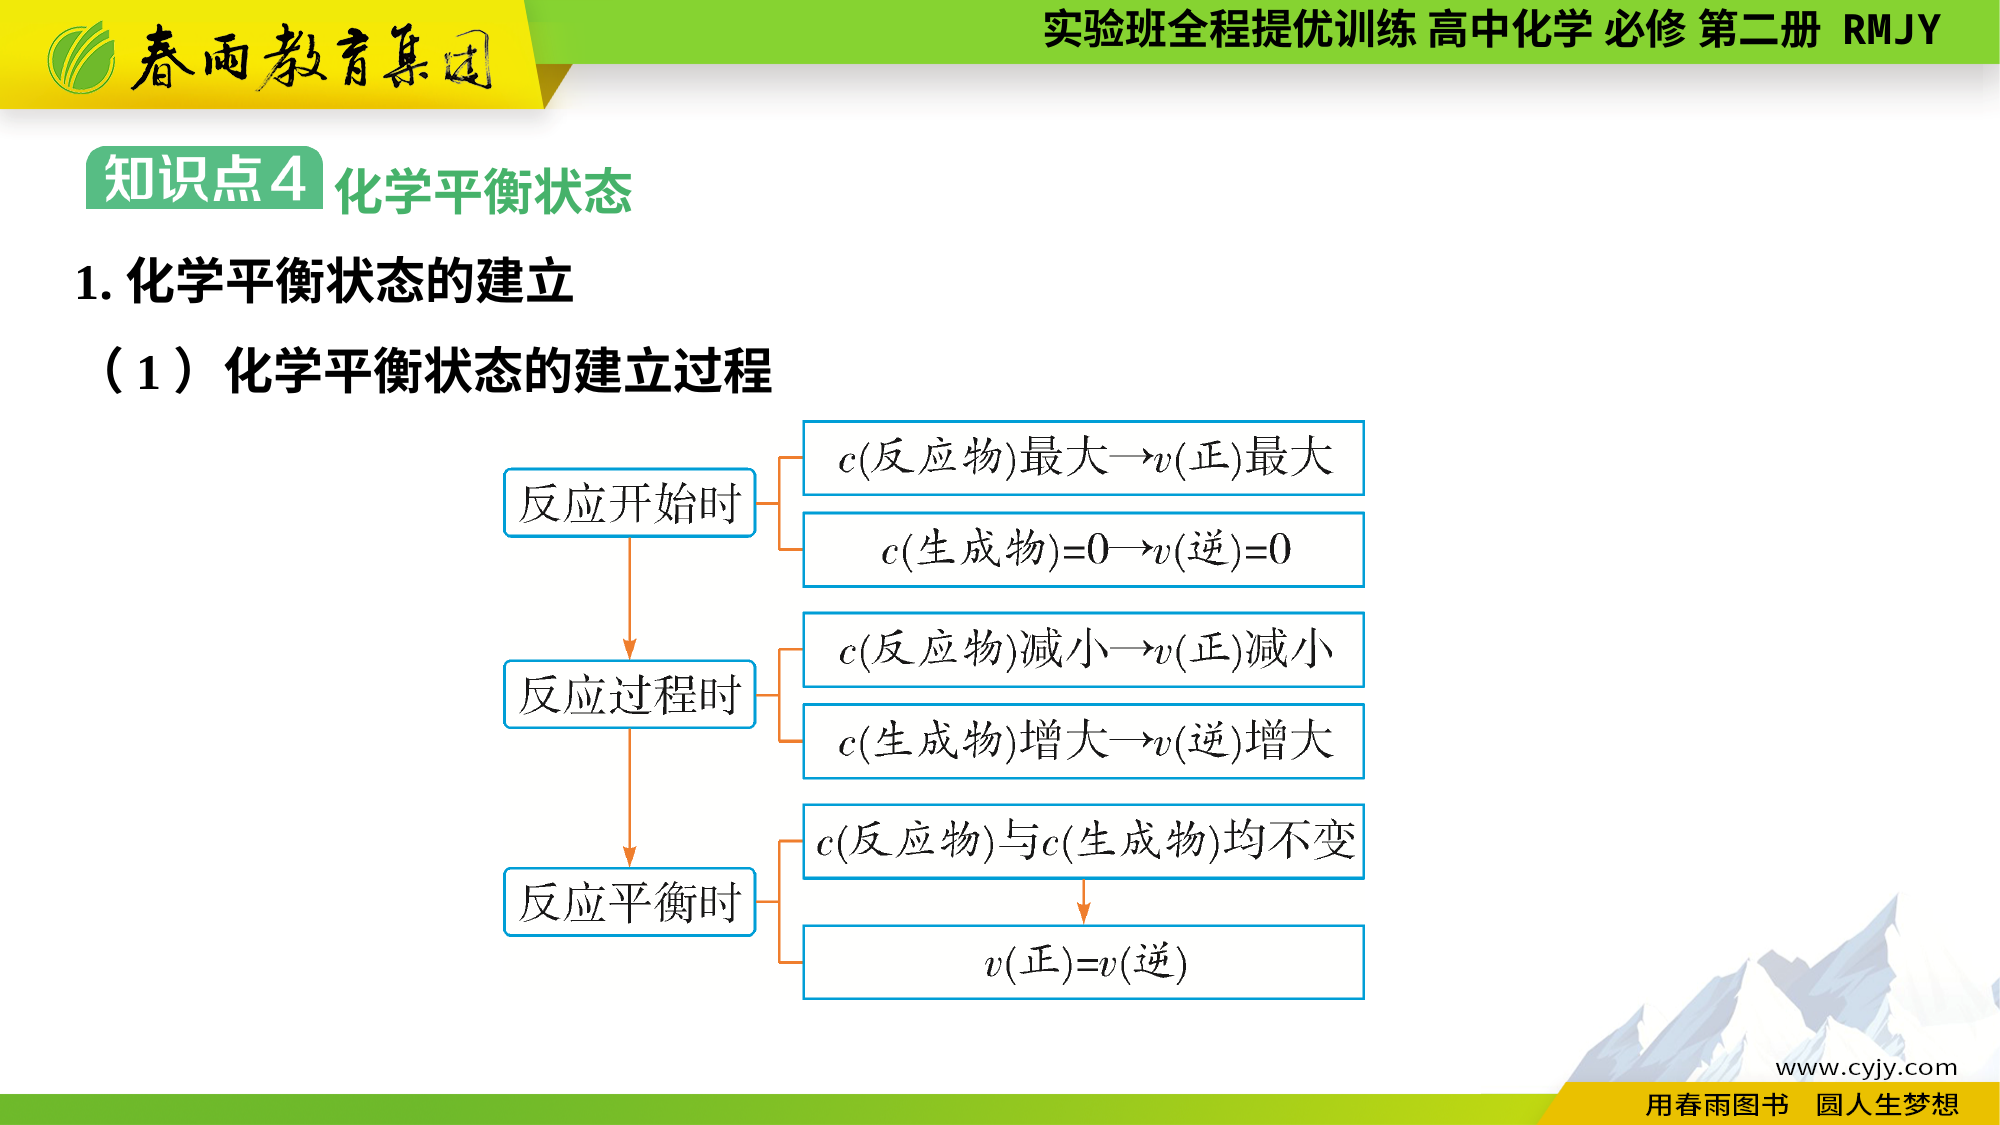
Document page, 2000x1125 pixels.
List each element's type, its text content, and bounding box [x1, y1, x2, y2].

list 化学平衡状态 1.化学平衡状态的建立 （1）化学平衡状态的建立过程 [59, 122, 1944, 411]
picture [0, 0, 2000, 1125]
